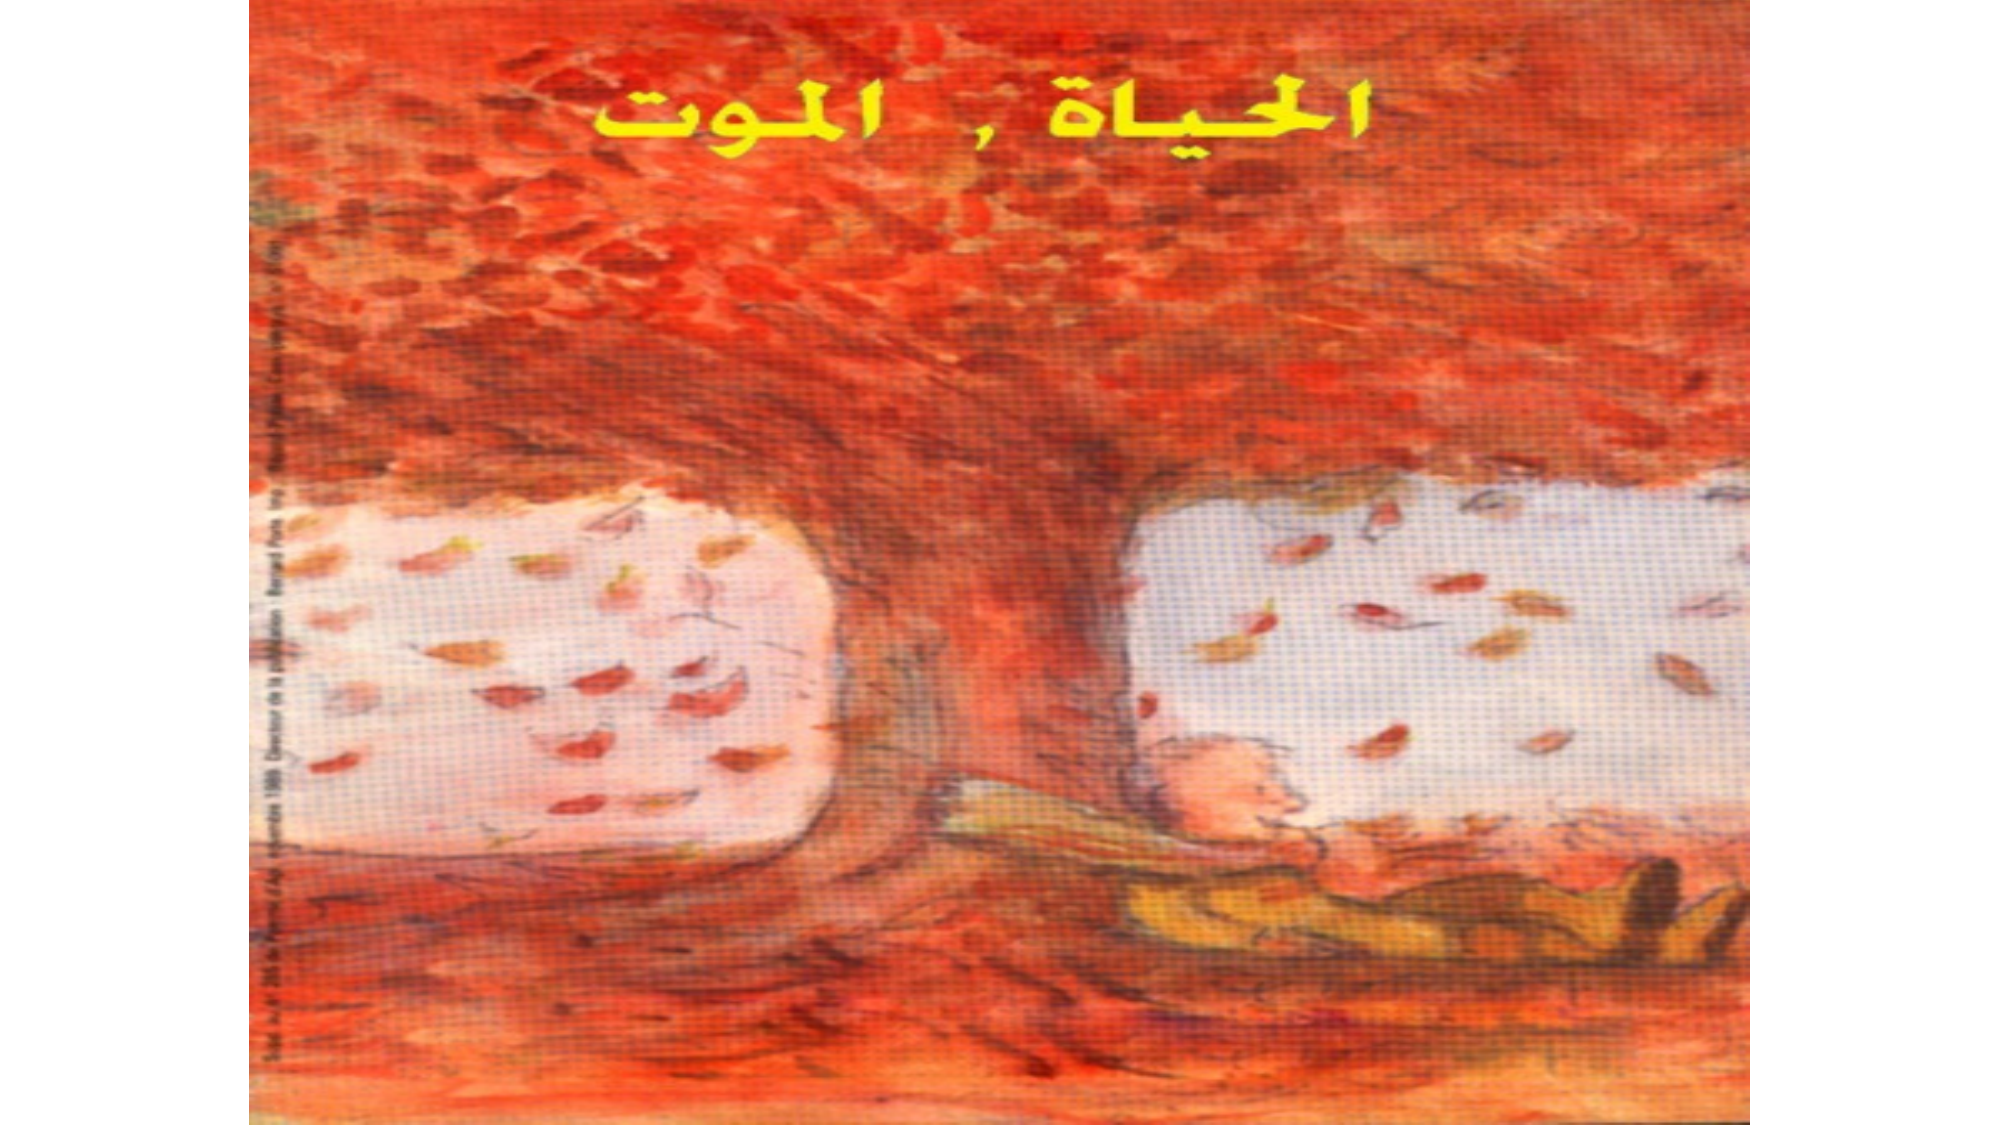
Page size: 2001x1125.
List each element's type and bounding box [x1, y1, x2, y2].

picture [249, 0, 1750, 1125]
